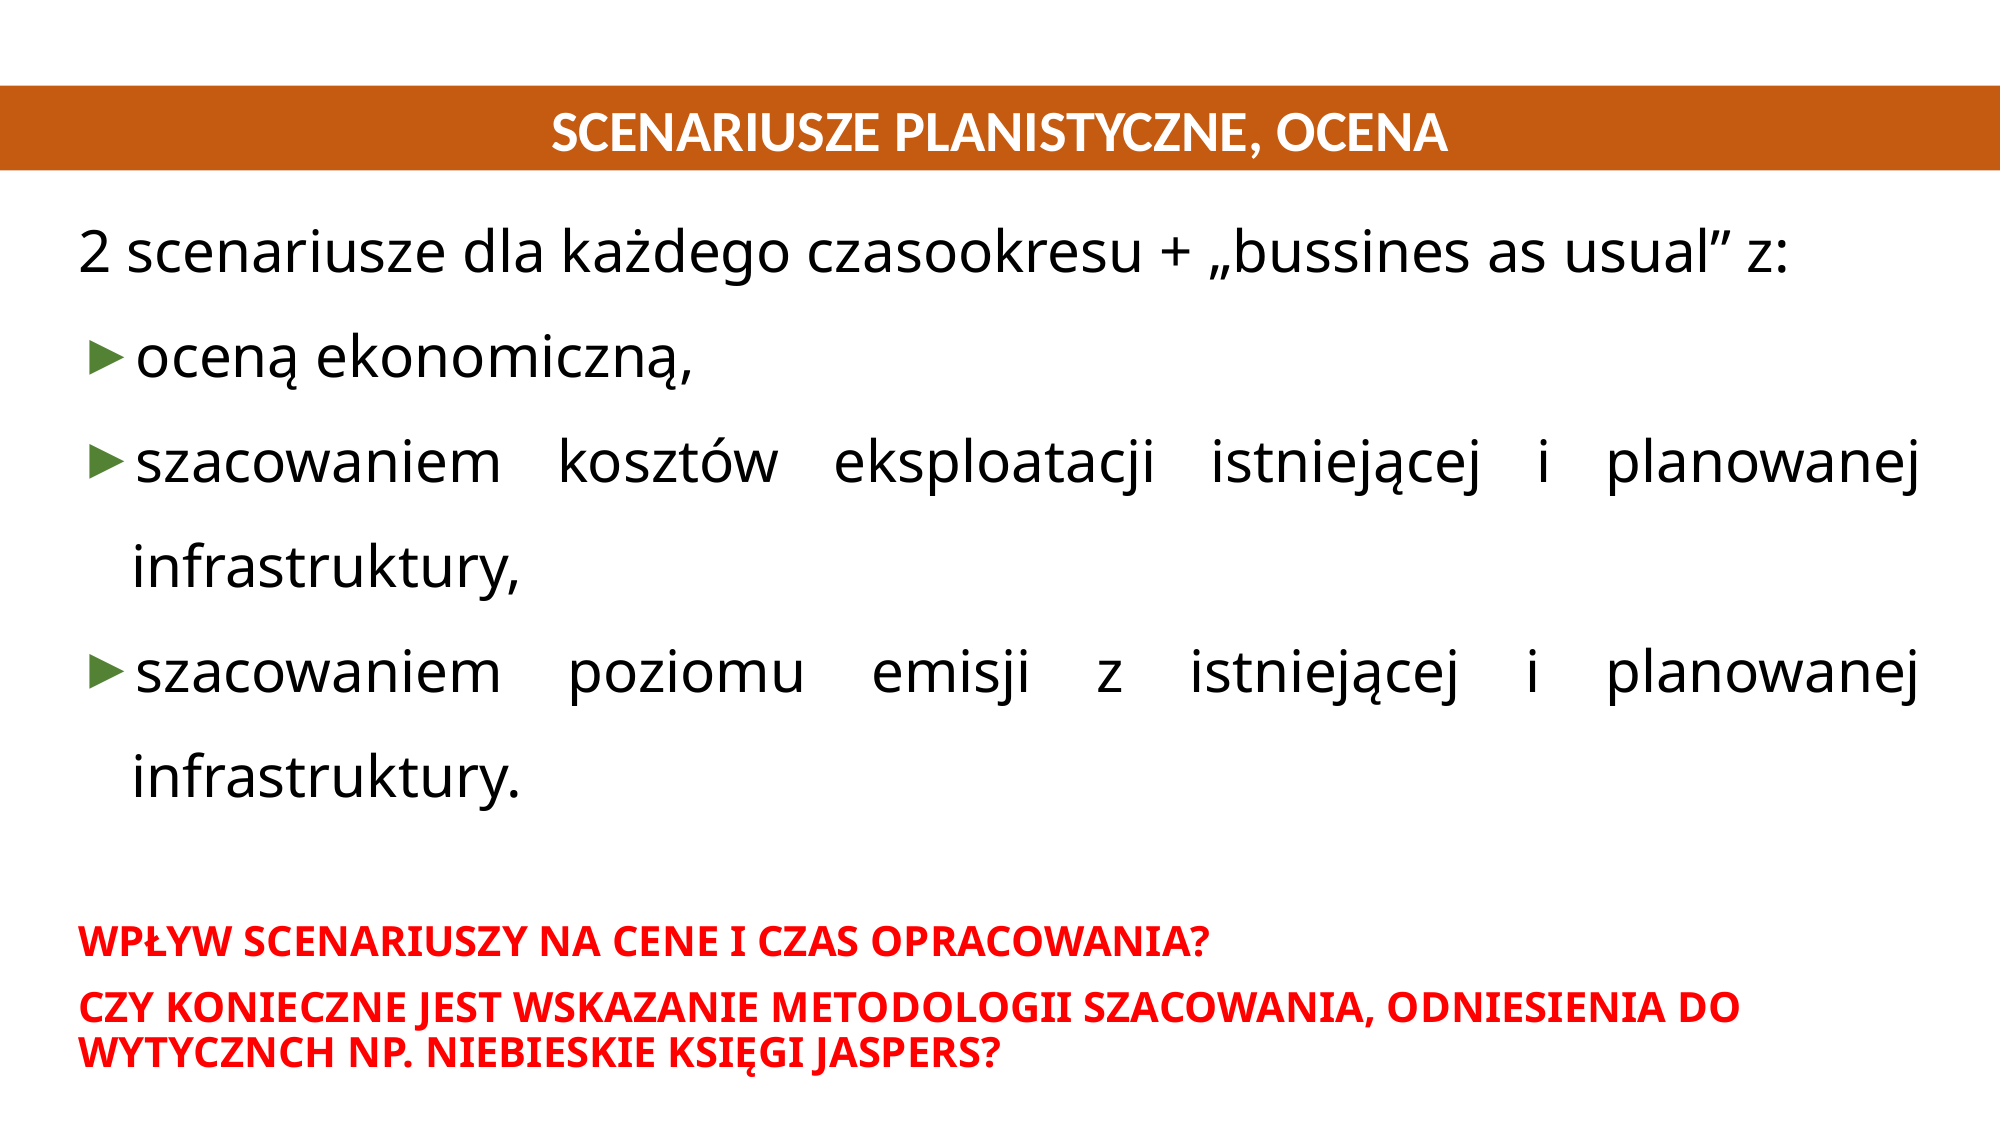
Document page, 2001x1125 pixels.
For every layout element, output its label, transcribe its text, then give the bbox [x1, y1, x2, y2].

text_box 2 scenariusze dla każdego czasookresu + „bussines as usual” z: oceną ekonomiczną, szacowaniem kosztów eksploatacji istniejącej i planowanej infrastruktury, szacowaniem poziomu emisji z istniejącej i planowanej infrastruktury. WPŁYW SCENARIUSZY NA CENE I CZAS OPRACOWANIA? CZY KONIECZNE JEST WSKAZANIE METODOLOGII SZACOWANIA, ODNIESIENIA DO WYTYCZNCH NP. NIEBIESKIE KSIĘGI JASPERS? [63, 171, 1937, 830]
text_box SCENARIUSZE PLANISTYCZNE, OCENA [0, 85, 2000, 171]
